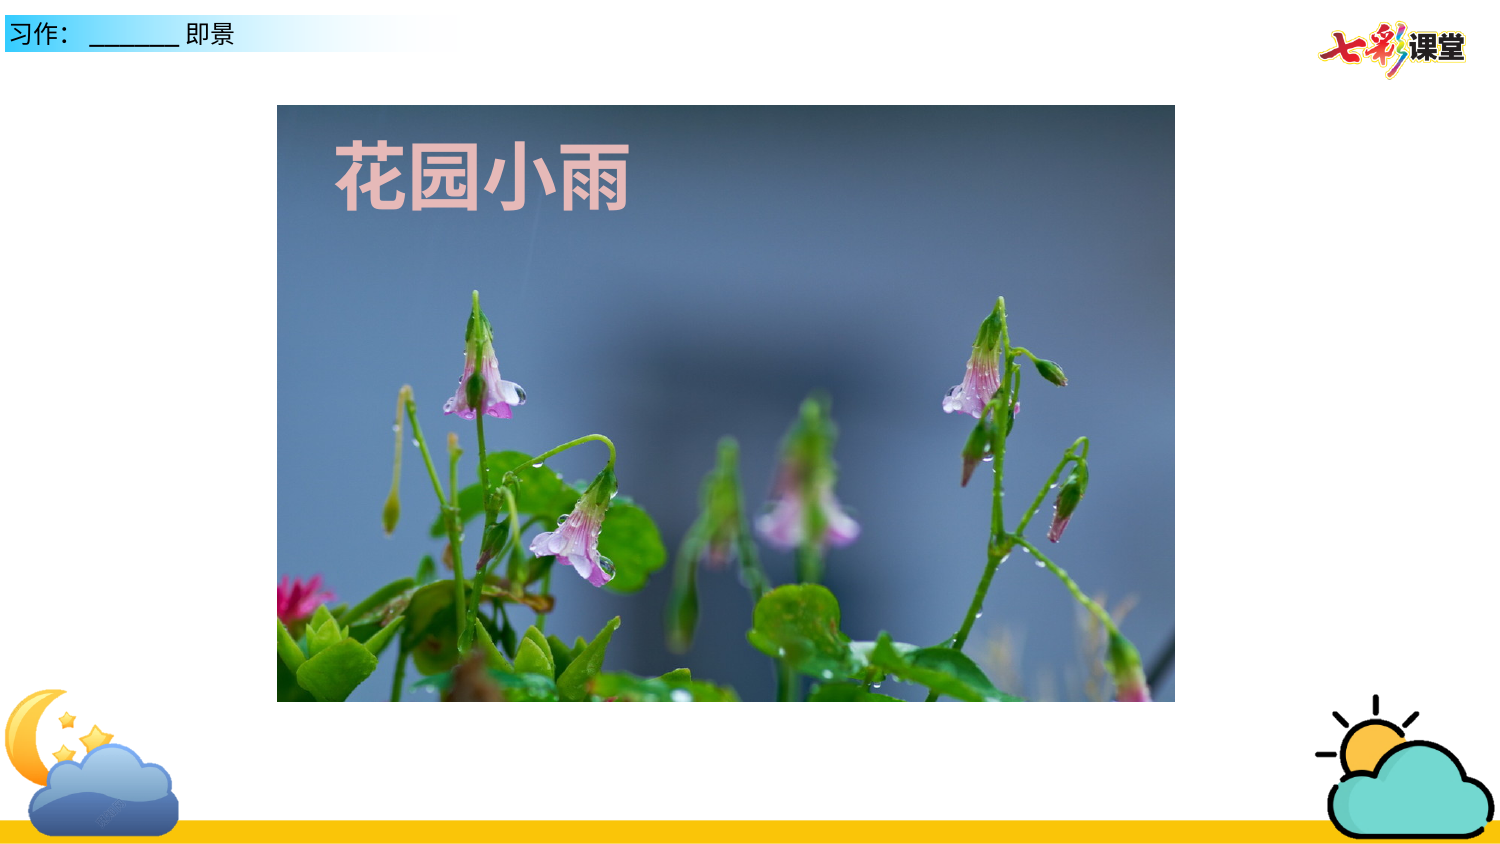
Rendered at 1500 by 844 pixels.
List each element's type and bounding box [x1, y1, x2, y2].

picture [1316, 20, 1468, 80]
picture [1278, 640, 1500, 844]
picture [0, 686, 185, 844]
picture [276, 105, 1175, 702]
